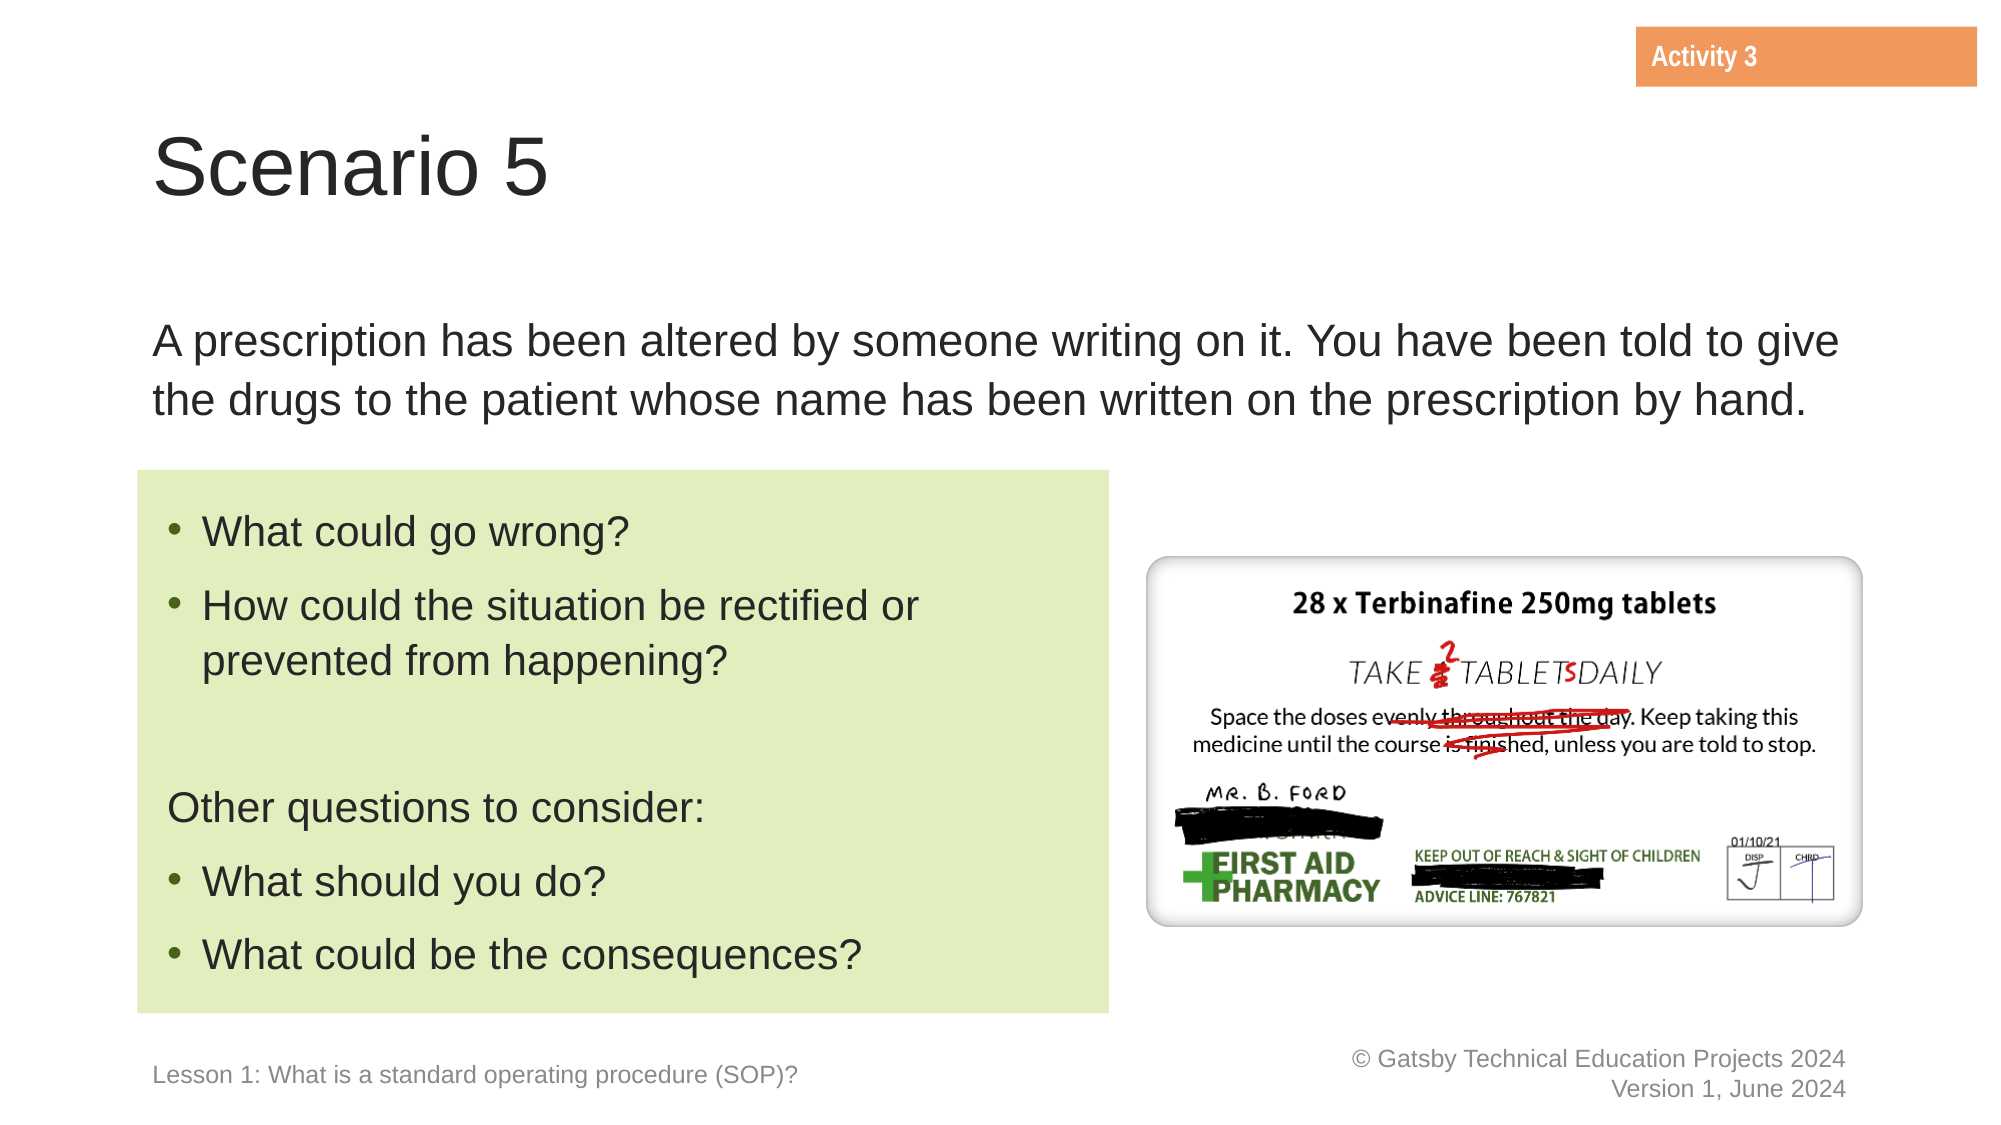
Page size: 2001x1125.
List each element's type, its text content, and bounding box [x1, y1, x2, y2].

list Lesson 1: What is a standard operating procedure (SOP)? [137, 1042, 829, 1103]
picture [1146, 469, 1863, 1014]
title Scenario 5 [137, 59, 1863, 278]
list What could go wrong? How could the situation be rectified or prevented from happening? Other questions to consider: What should you do? What could be the consequences? [137, 469, 1109, 1014]
list Activity 3 [1636, 26, 1978, 87]
list A prescription has been altered by someone writing on it. You have been told to give the drugs to the patient whose name has been written on the prescription by hand. [137, 299, 1863, 448]
